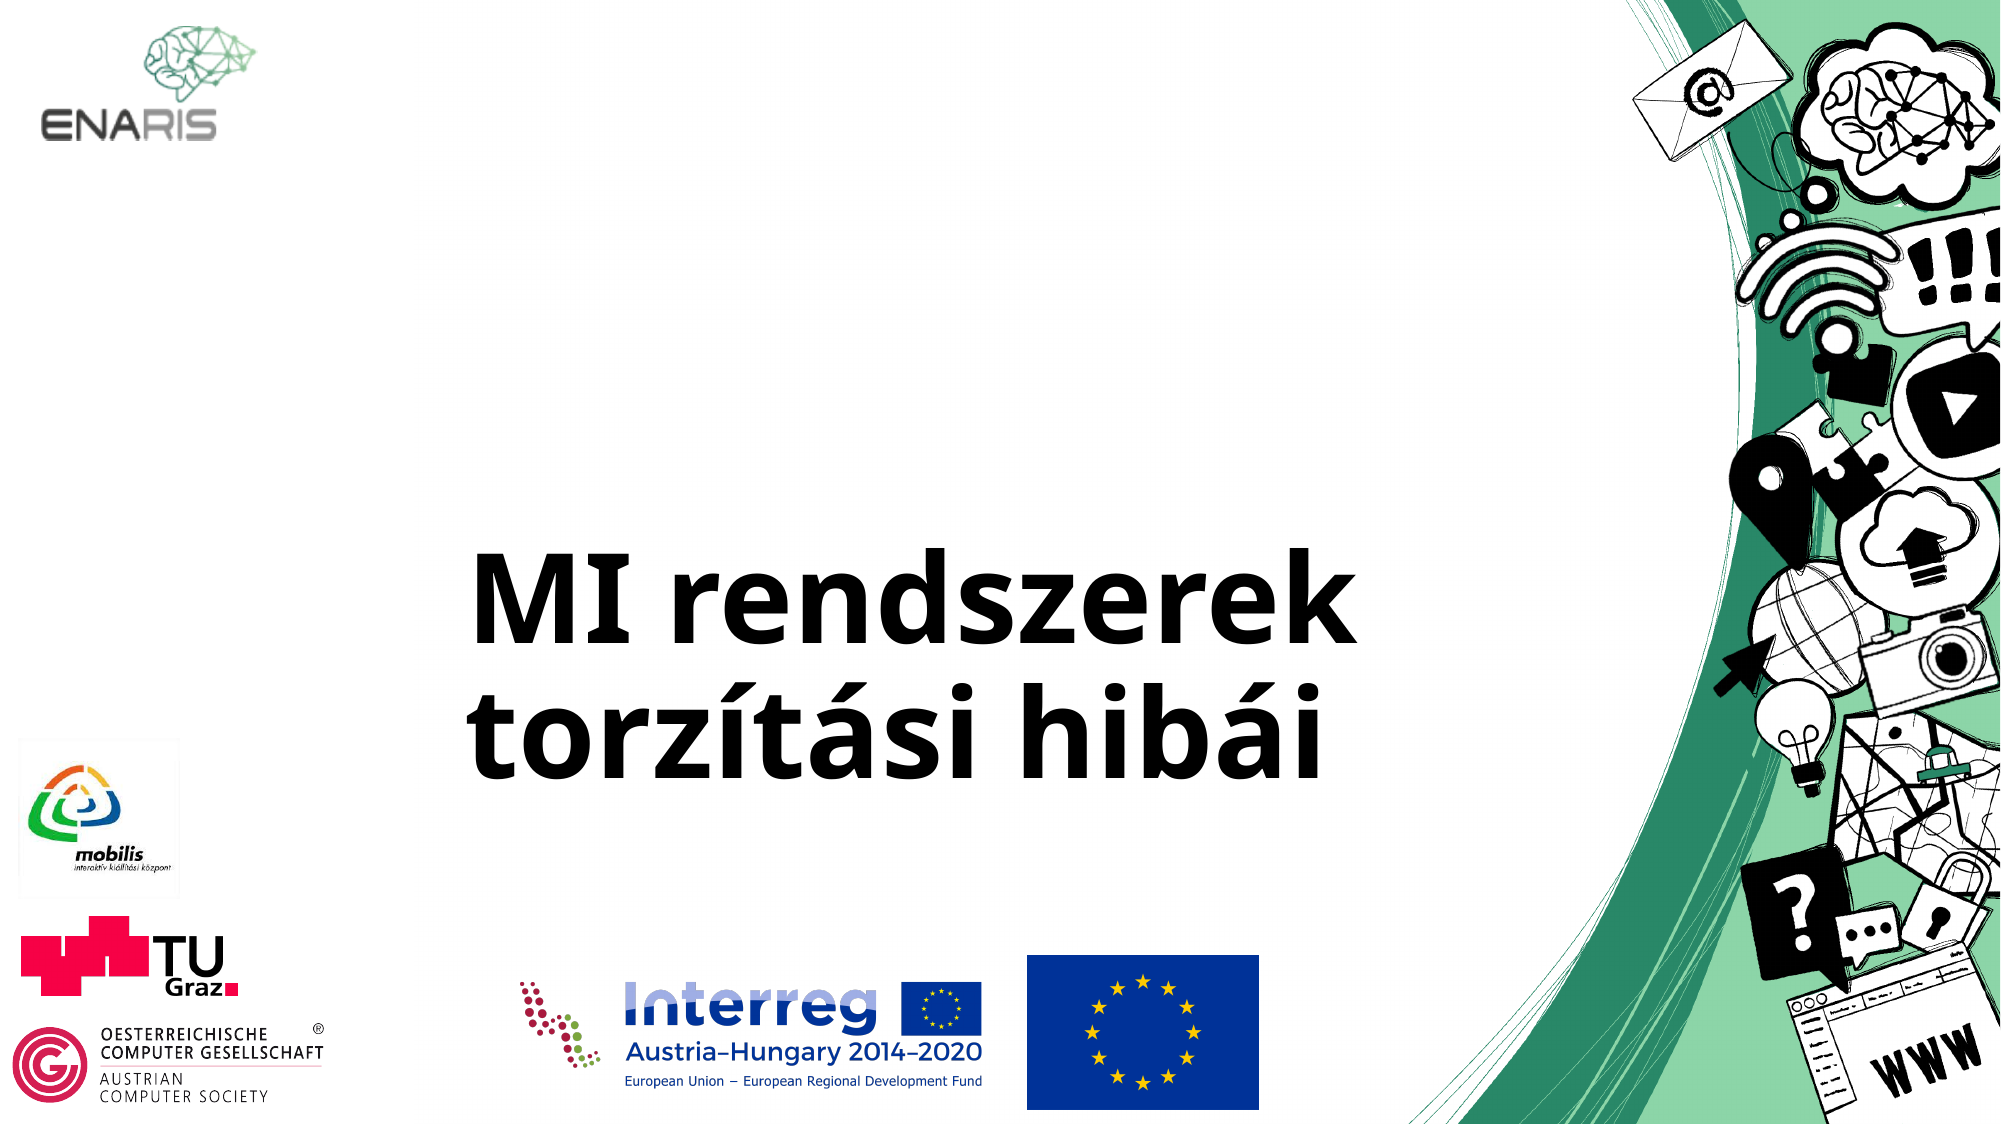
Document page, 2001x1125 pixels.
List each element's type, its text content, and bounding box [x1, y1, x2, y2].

picture [414, 0, 2001, 1124]
picture [12, 1023, 324, 1103]
picture [21, 916, 238, 996]
picture [18, 738, 180, 899]
picture [41, 26, 258, 141]
title MI rendszerek torzítási hibái [266, 228, 1559, 814]
